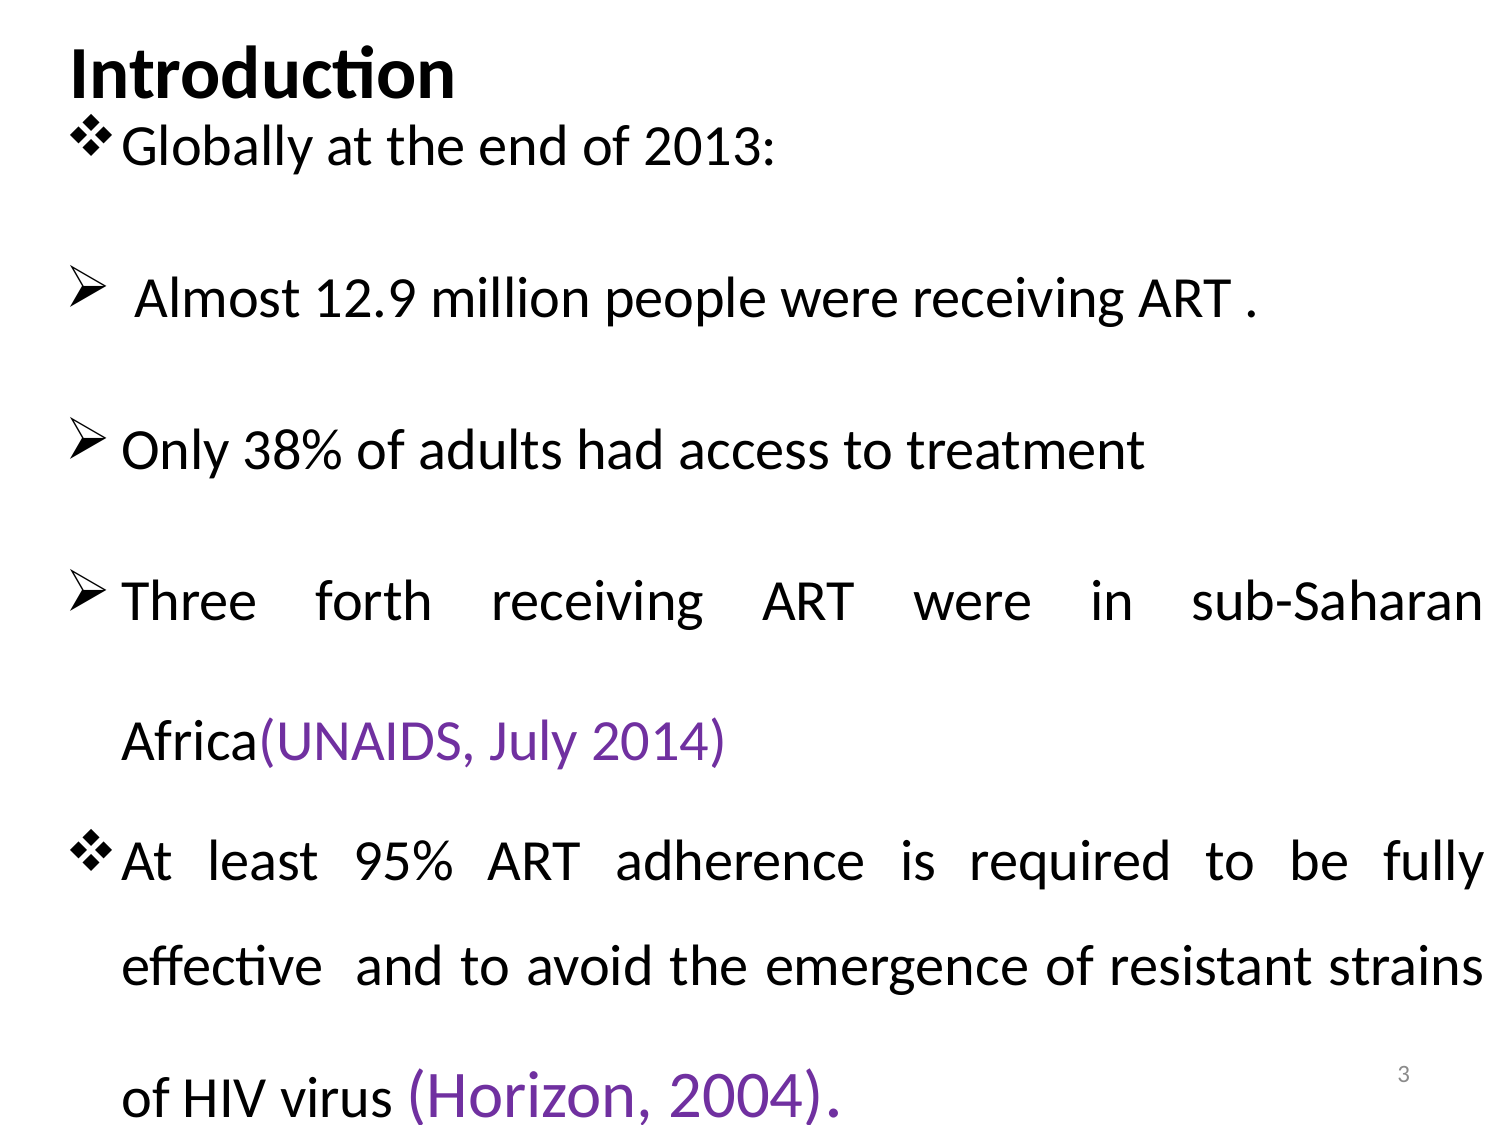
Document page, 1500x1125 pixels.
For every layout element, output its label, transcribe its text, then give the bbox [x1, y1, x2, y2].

slide_number 3 [1074, 1042, 1425, 1103]
list Globally at the end of 2013: Almost 12.9 million people were receiving ART . Only 38% of adults had access to treatment Three forth receiving ART were in sub-Saharan Africa(UNAIDS, July 2014) At least 95% ART adherence is required to be fully effective and to avoid the emergence of resistant strains of HIV virus (Horizon, 2004). [50, 99, 1500, 1100]
title Introduction [37, 24, 1463, 113]
